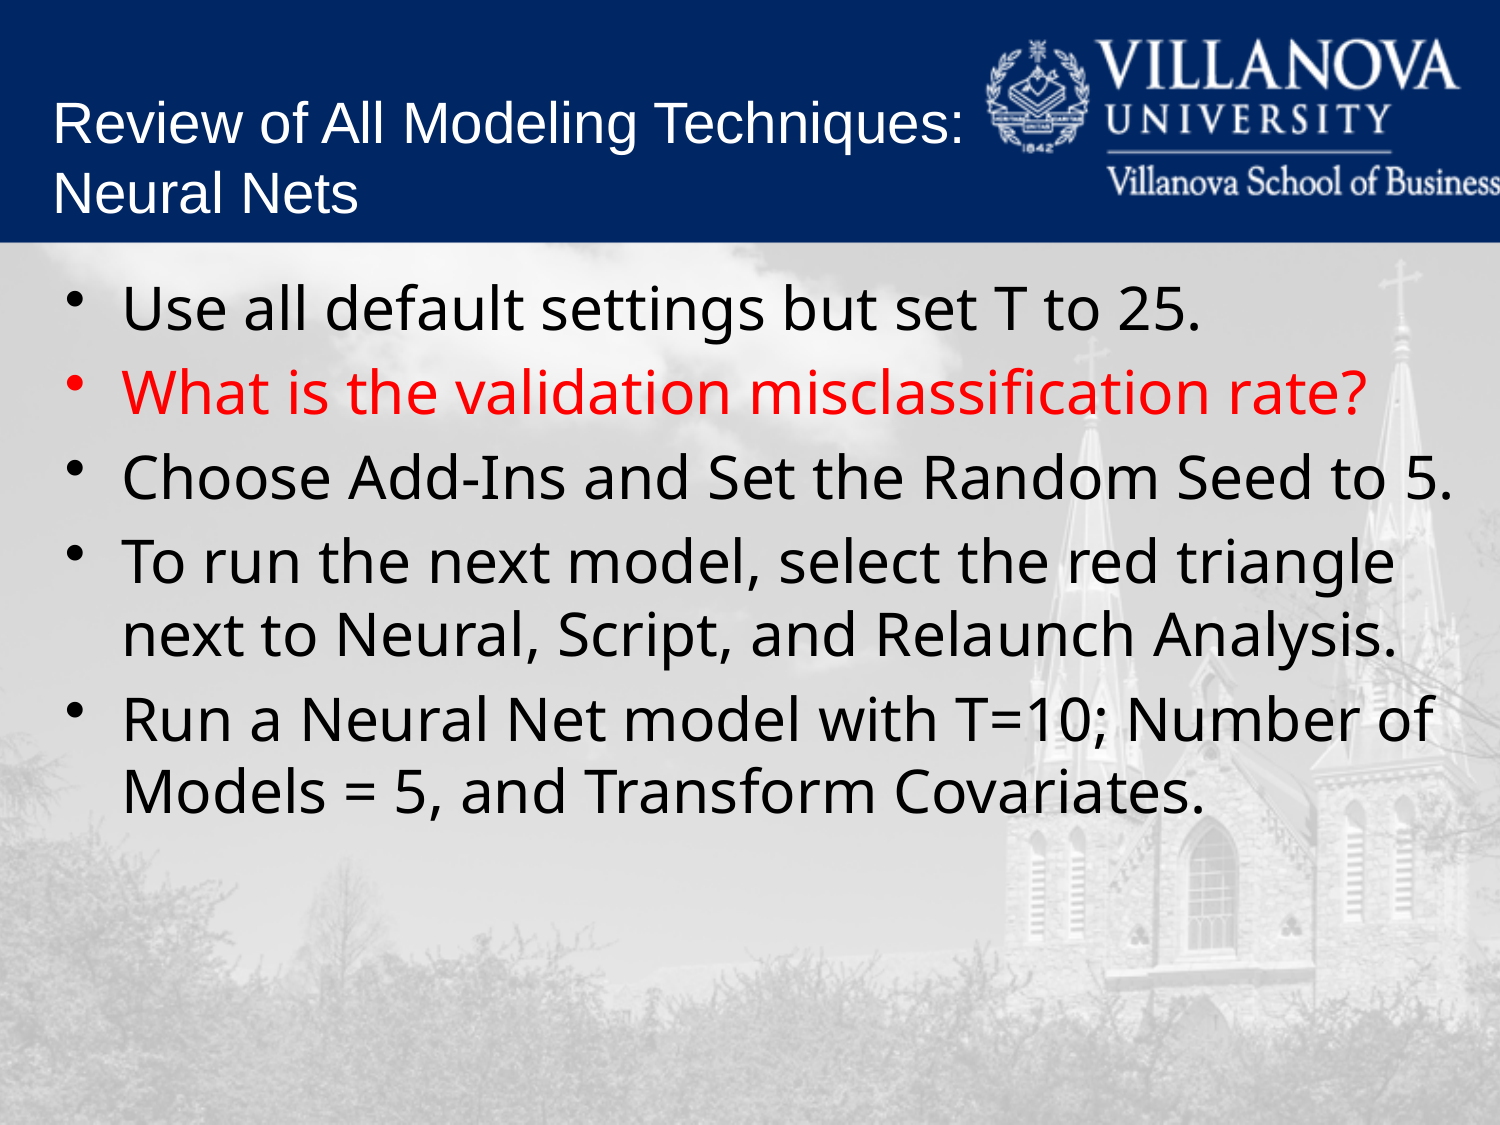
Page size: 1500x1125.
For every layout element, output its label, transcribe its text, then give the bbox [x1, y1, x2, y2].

picture [0, 0, 1500, 1125]
text_box Use all default settings but set T to 25. What is the validation misclassification rate? Choose Add-Ins and Set the Random Seed to 5. To run the next model, select the red triangle next to Neural, Script, and Relaunch Analysis. Run a Neural Net model with T=10; Number of Models = 5, and Transform Covariates. [49, 262, 1488, 1013]
text_box Review of All Modeling Techniques: Neural Nets [37, 99, 1425, 233]
